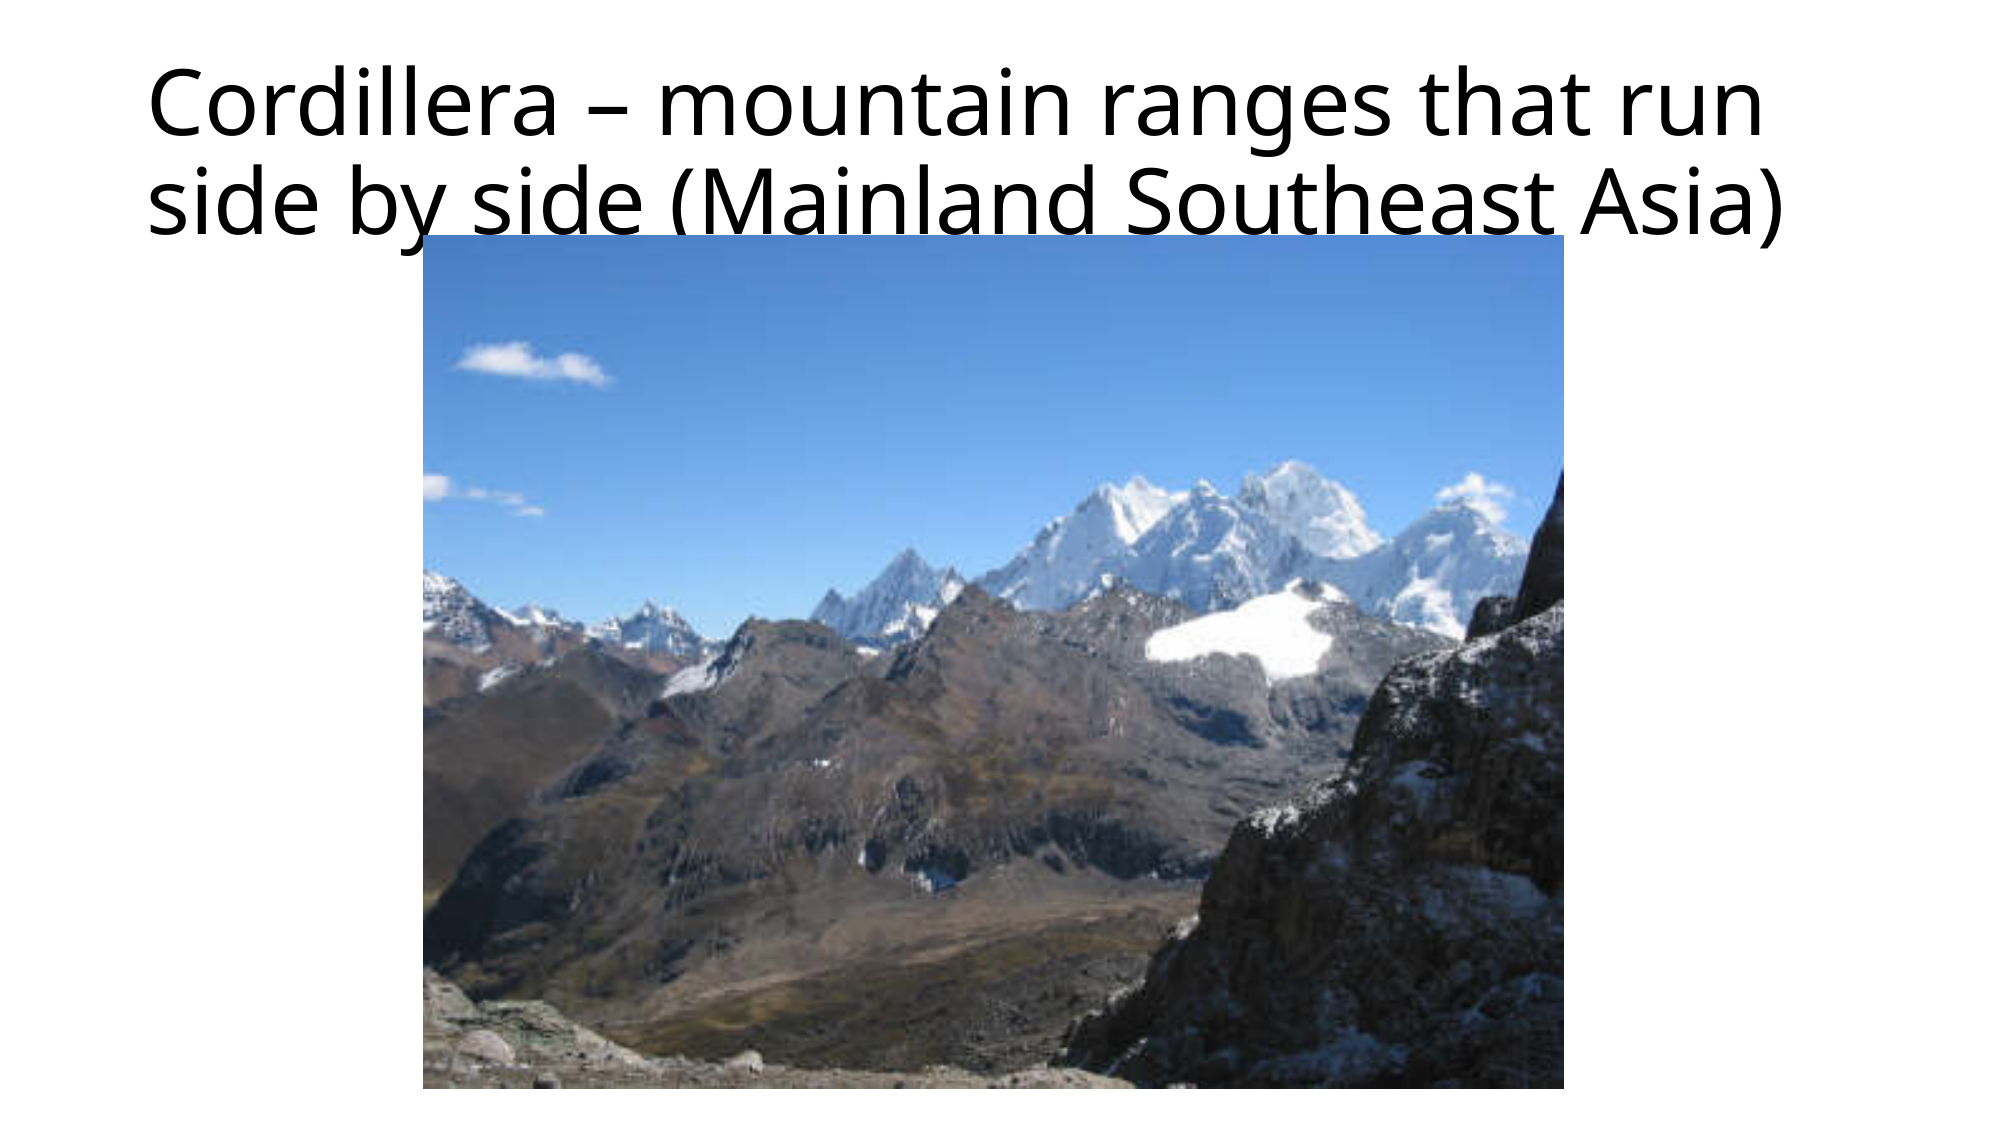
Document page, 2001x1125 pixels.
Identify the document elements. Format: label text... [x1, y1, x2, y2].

title Cordillera – mountain ranges that run side by side (Mainland Southeast Asia) [131, 46, 1857, 264]
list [423, 235, 1564, 1089]
